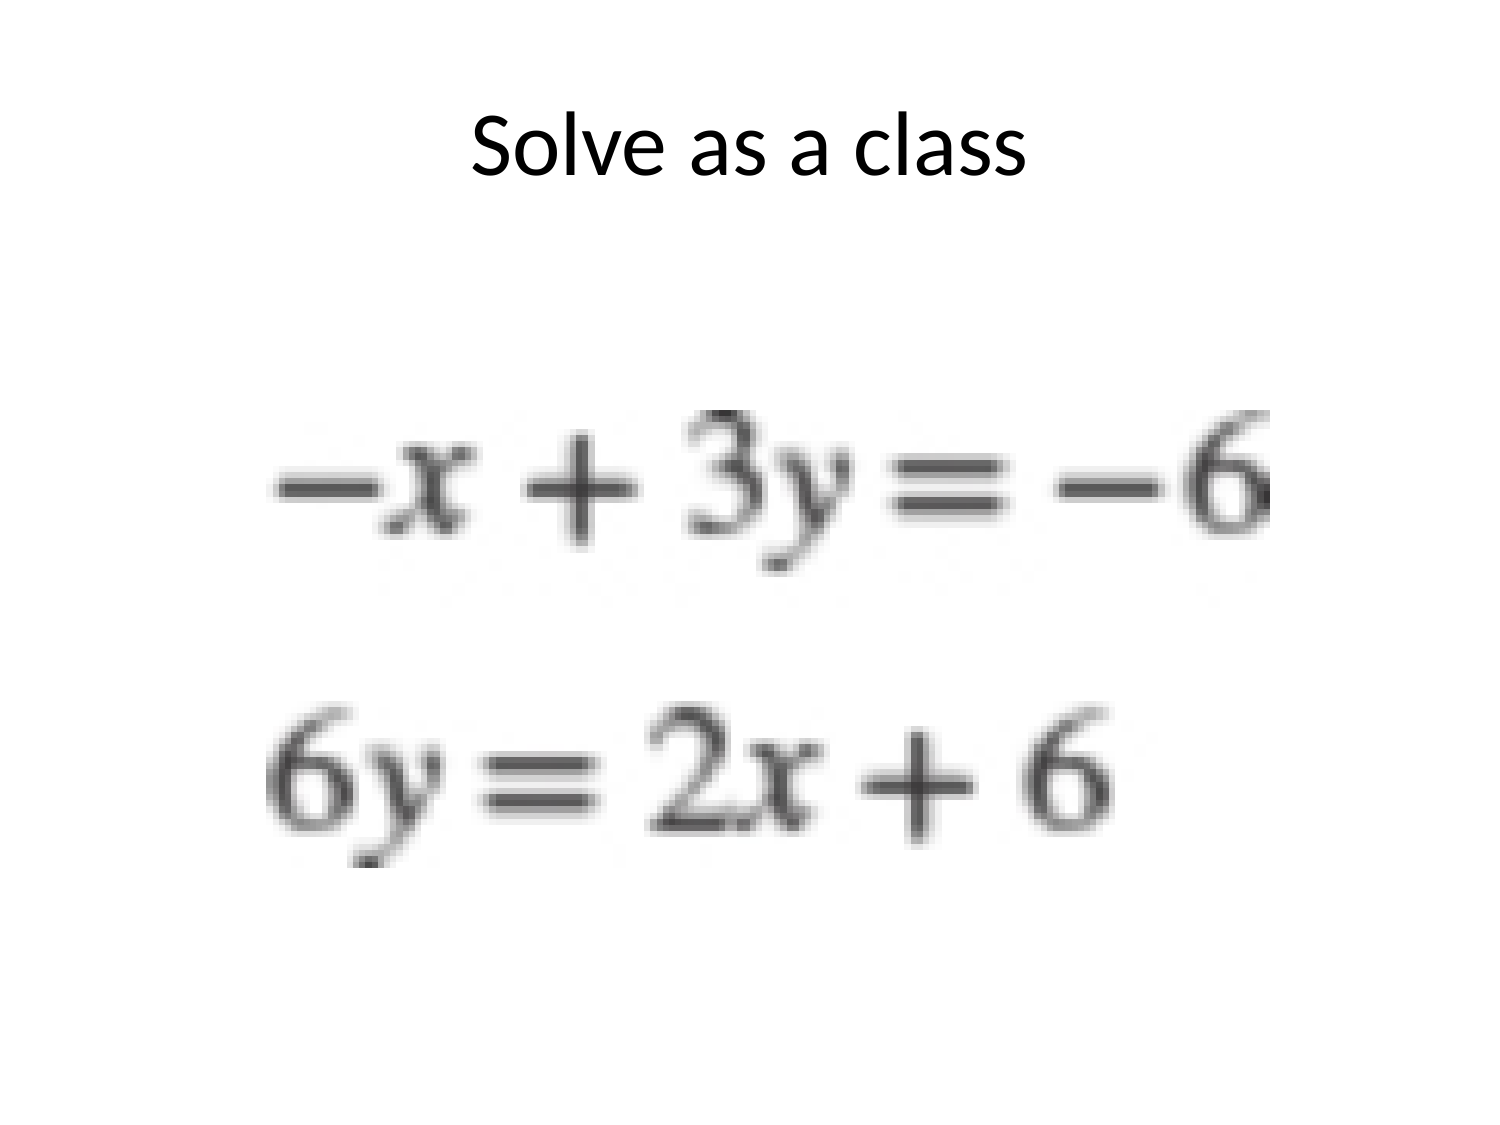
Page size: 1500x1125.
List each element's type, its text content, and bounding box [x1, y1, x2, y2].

title Solve as a class [75, 45, 1425, 233]
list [74, 262, 1426, 1006]
